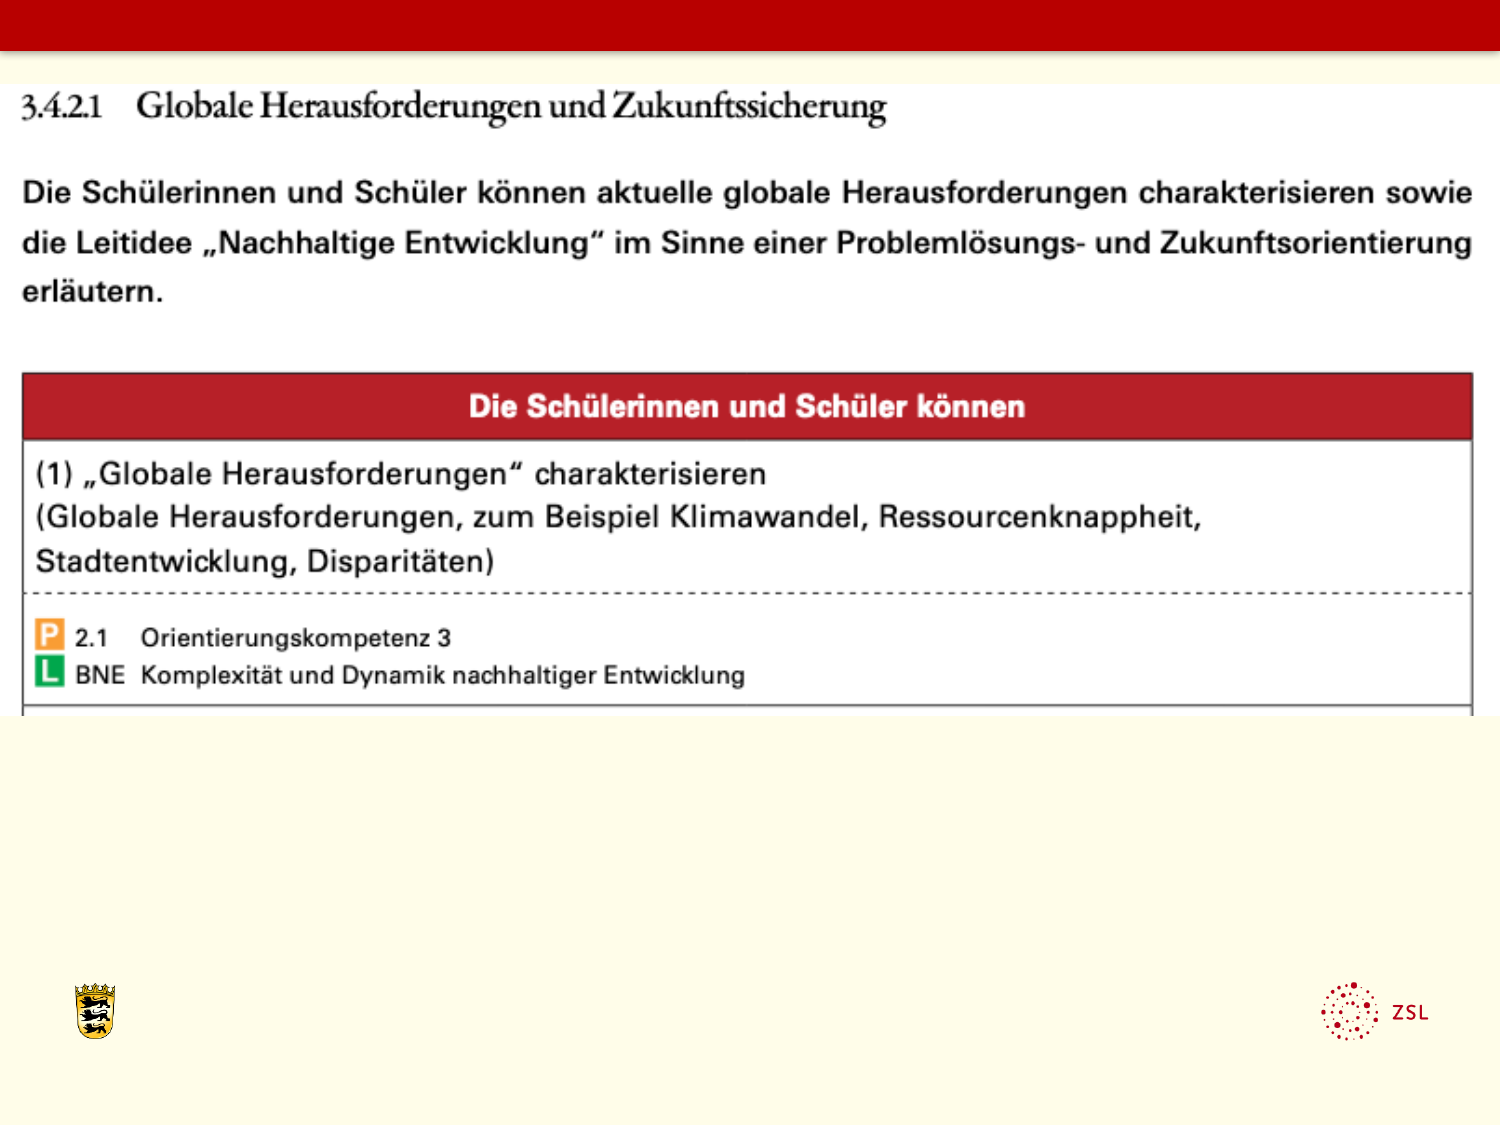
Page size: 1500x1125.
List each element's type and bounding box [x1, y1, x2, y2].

picture [73, 981, 117, 1041]
picture [0, 84, 1500, 717]
picture [1320, 981, 1429, 1041]
